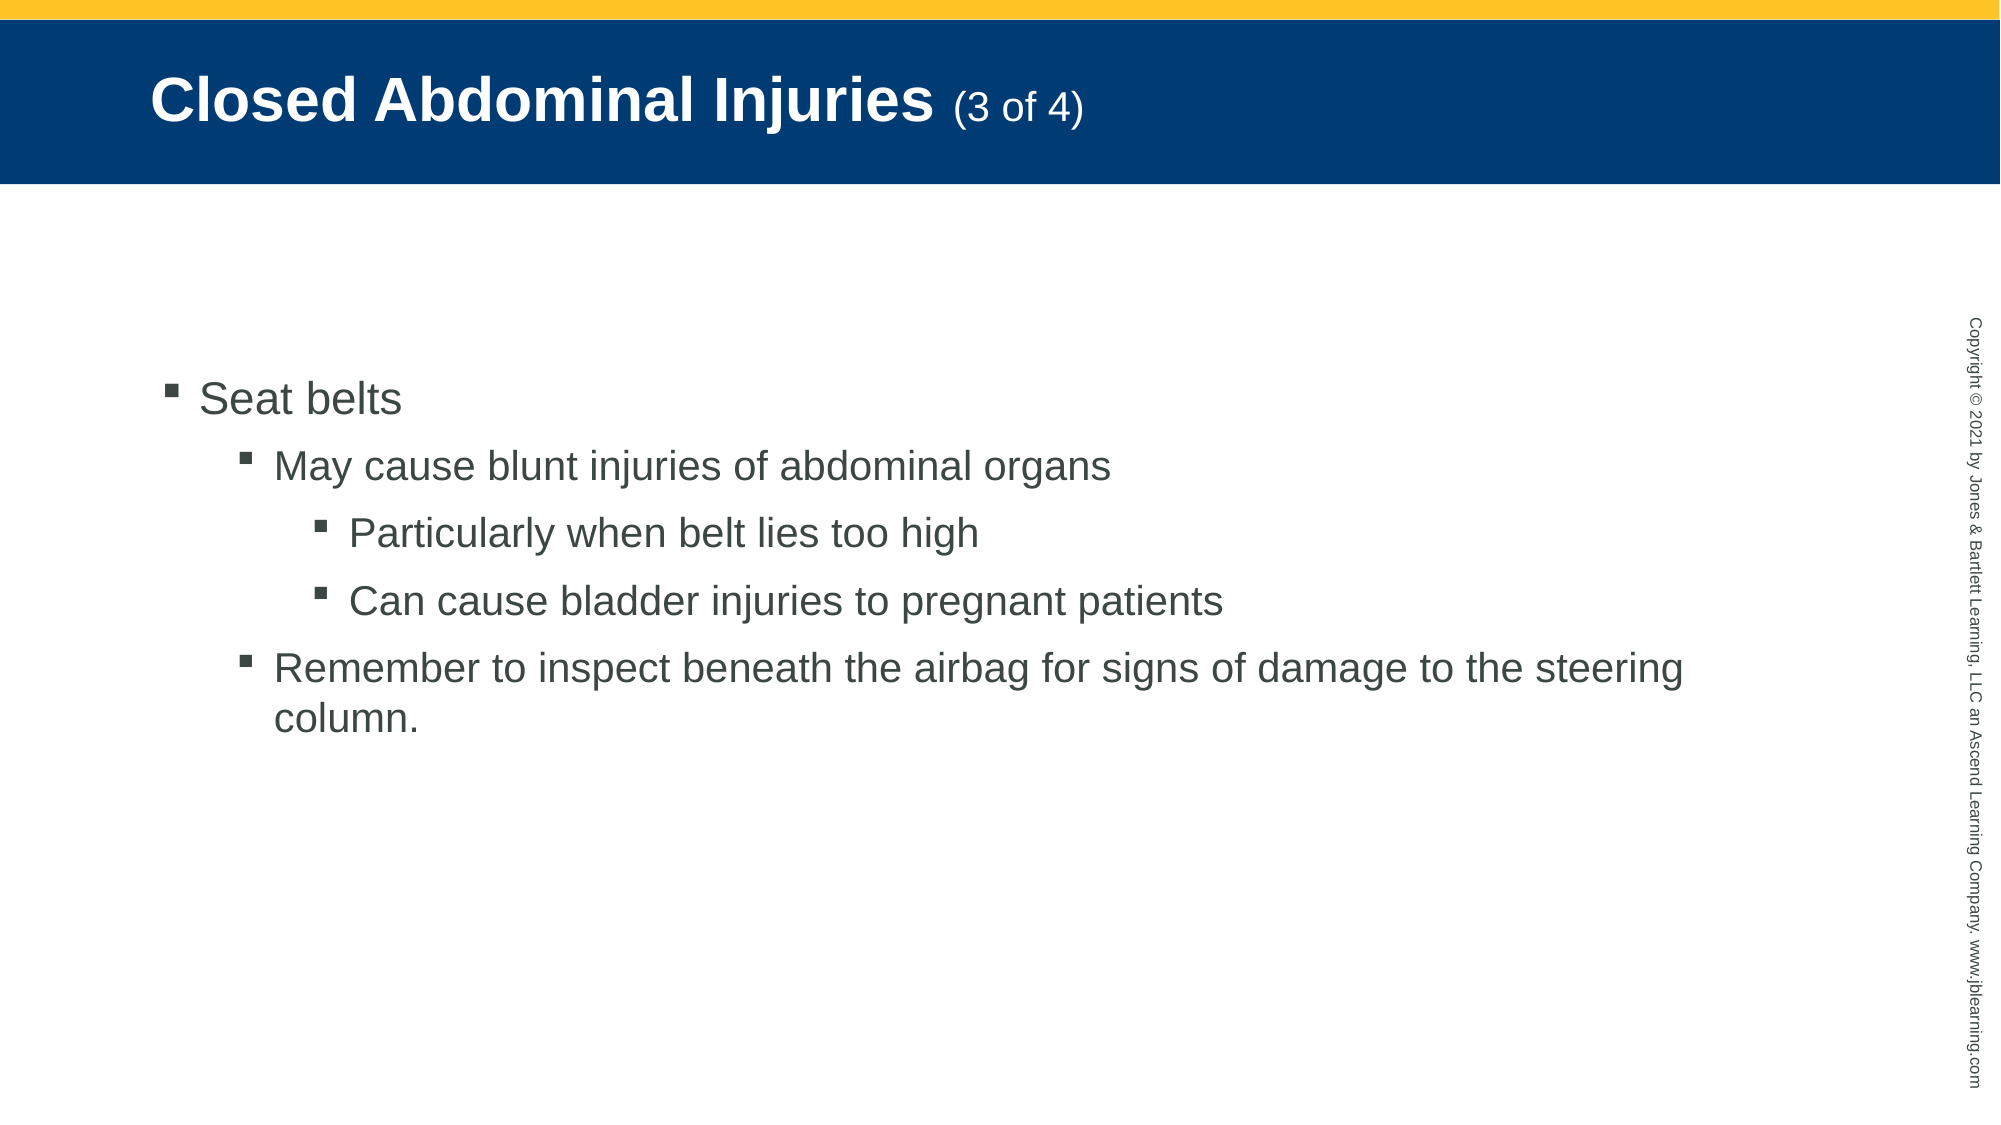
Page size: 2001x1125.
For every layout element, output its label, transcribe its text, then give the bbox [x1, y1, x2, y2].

list Seat belts May cause blunt injuries of abdominal organs Particularly when belt lies too high Can cause bladder injuries to pregnant patients Remember to inspect beneath the airbag for signs of damage to the steering column. [146, 361, 1859, 1016]
title Closed Abdominal Injuries (3 of 4) [0, 19, 2000, 185]
